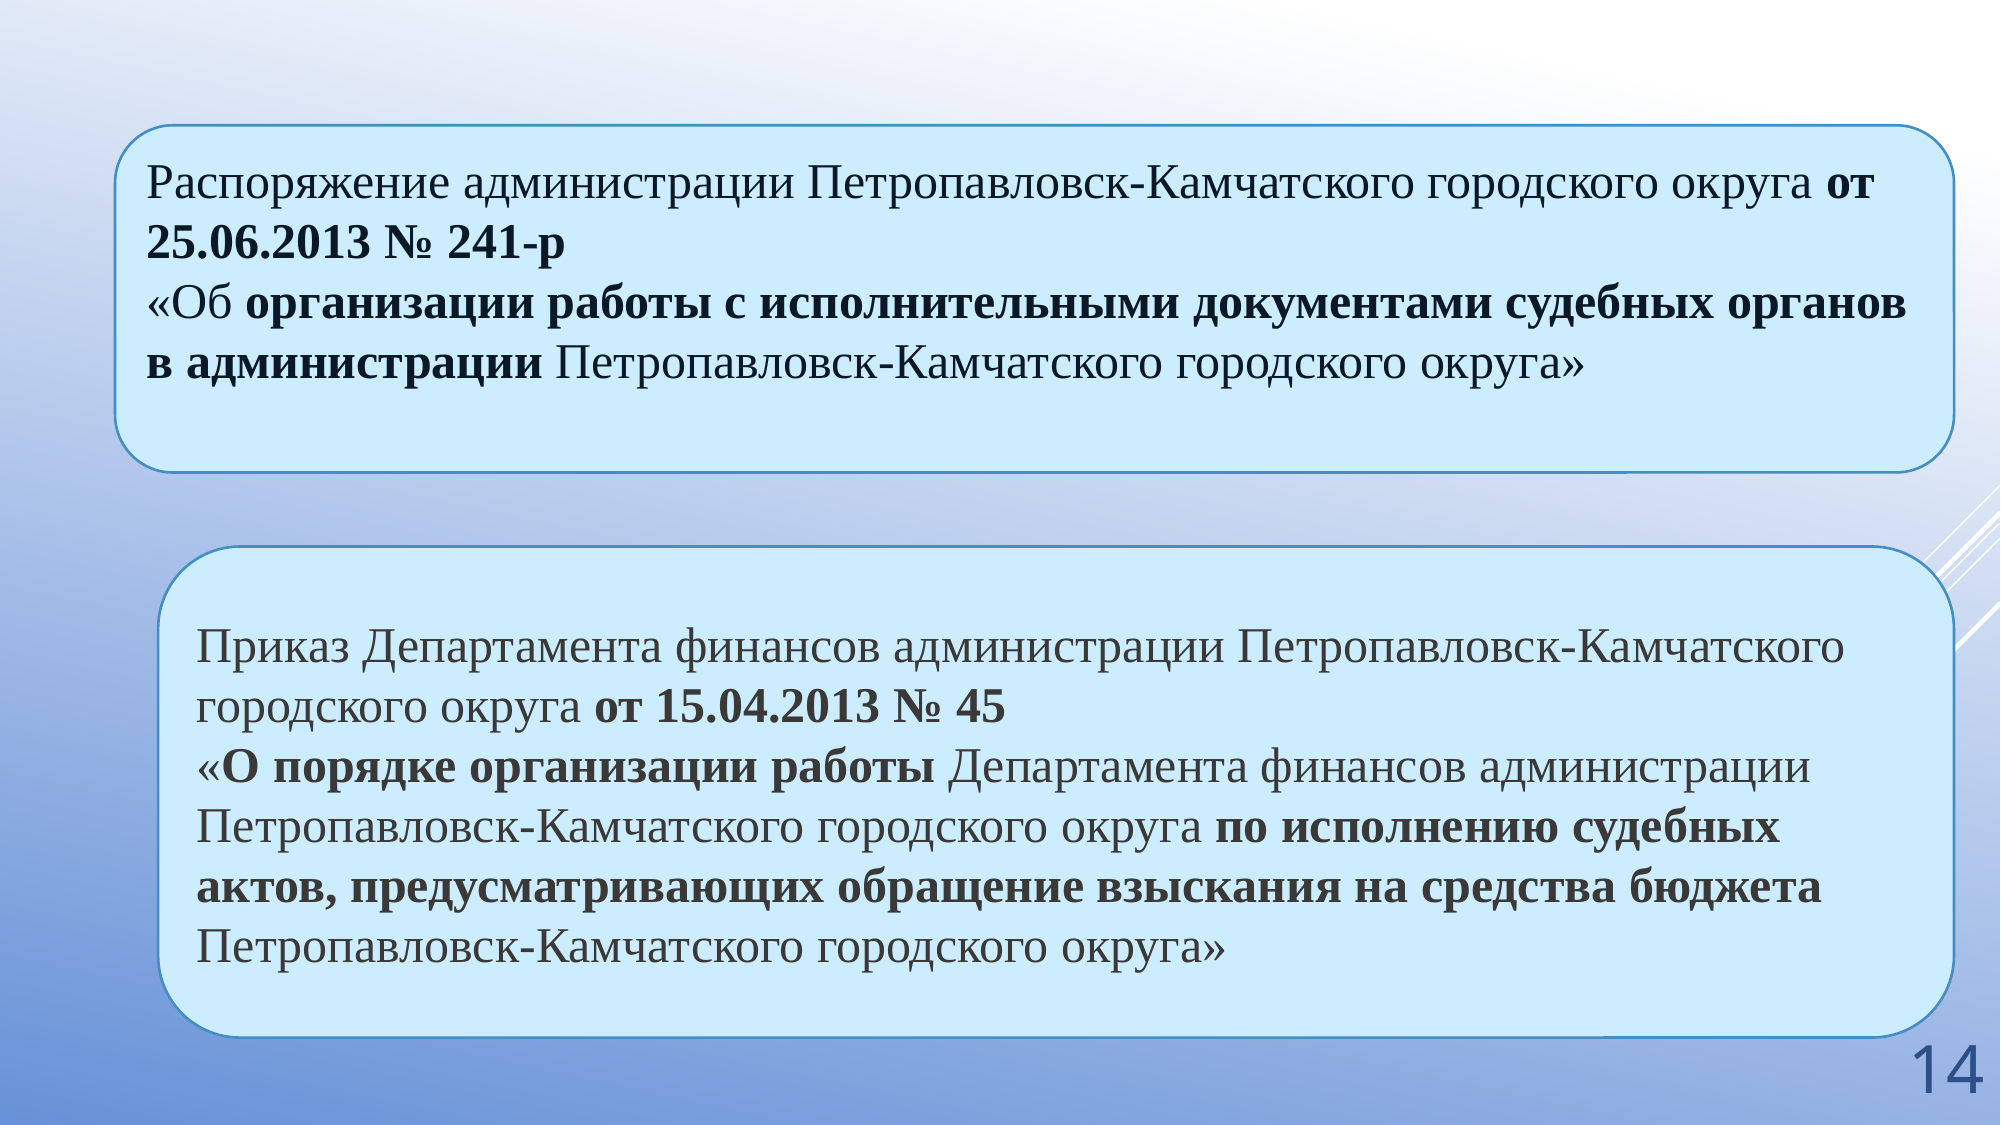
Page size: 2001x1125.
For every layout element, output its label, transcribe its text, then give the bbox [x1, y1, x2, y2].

slide_number 14 [1849, 1029, 2000, 1125]
text_box Распоряжение администрации Петропавловск-Камчатского городского округа от 25.06.2013 № 241-р «Об организации работы с исполнительными документами судебных органов в администрации Петропавловск-Камчатского городского округа» [113, 123, 1956, 474]
text_box Приказ Департамента финансов администрации Петропавловск-Камчатского городского округа от 15.04.2013 № 45 «О порядке организации работы Департамента финансов администрации Петропавловск-Камчатского городского округа по исполнению судебных актов, предусматривающих обращение взыскания на средства бюджета Петропавловск-Камчатского городского округа» [156, 545, 1956, 1039]
